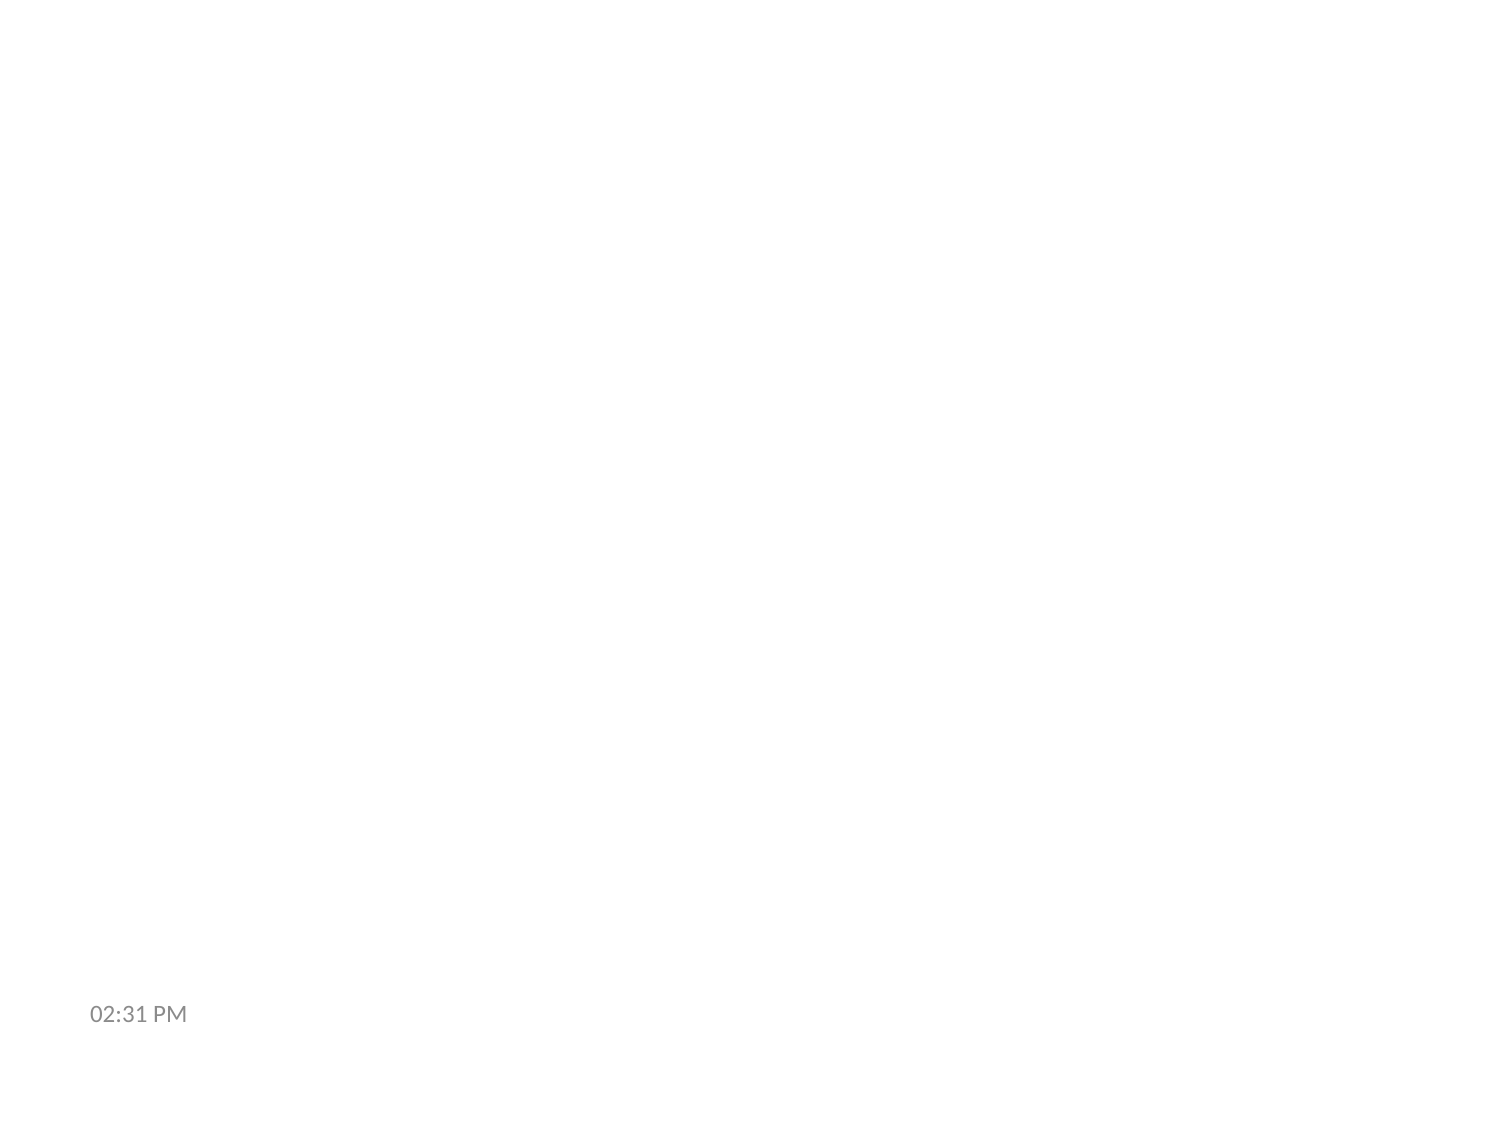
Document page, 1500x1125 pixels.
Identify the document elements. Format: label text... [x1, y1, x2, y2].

text_box 3:35 PM [75, 982, 425, 1043]
